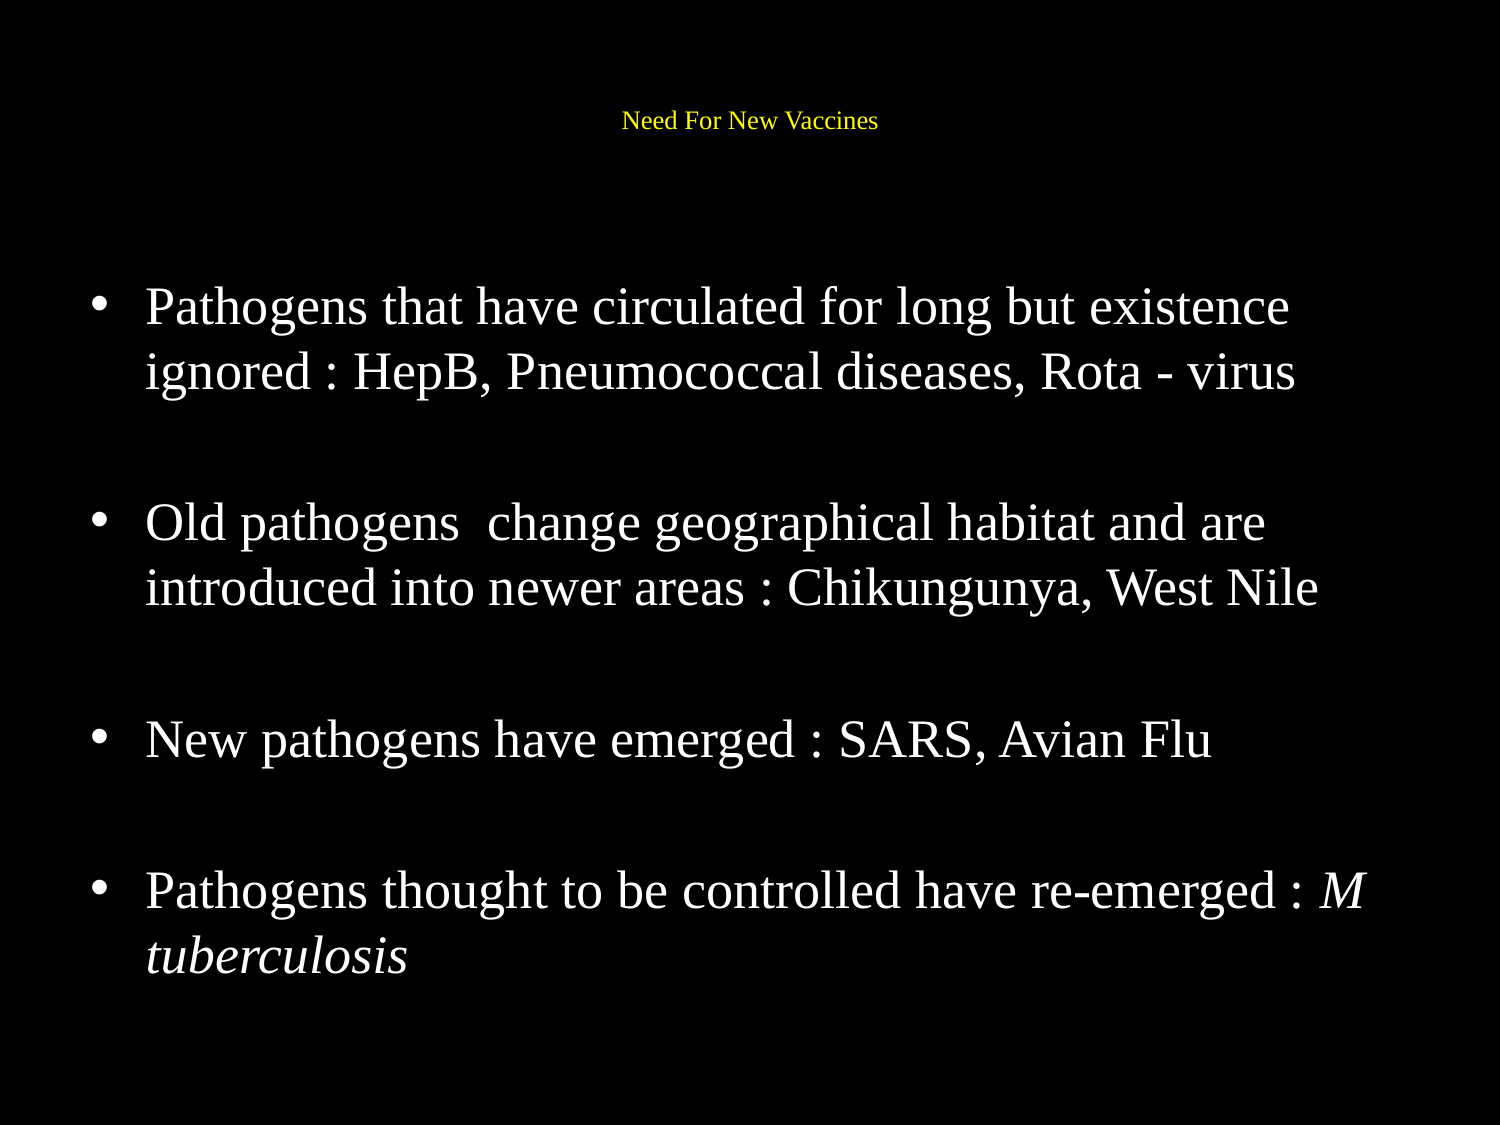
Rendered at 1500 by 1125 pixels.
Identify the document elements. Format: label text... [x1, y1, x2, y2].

list Pathogens that have circulated for long but existence ignored : HepB, Pneumococcal diseases, Rota - virus Old pathogens change geographical habitat and are introduced into newer areas : Chikungunya, West Nile New pathogens have emerged : SARS, Avian Flu Pathogens thought to be controlled have re-emerged : M tuberculosis [75, 262, 1425, 1005]
title Need For New Vaccines [75, 62, 1425, 175]
